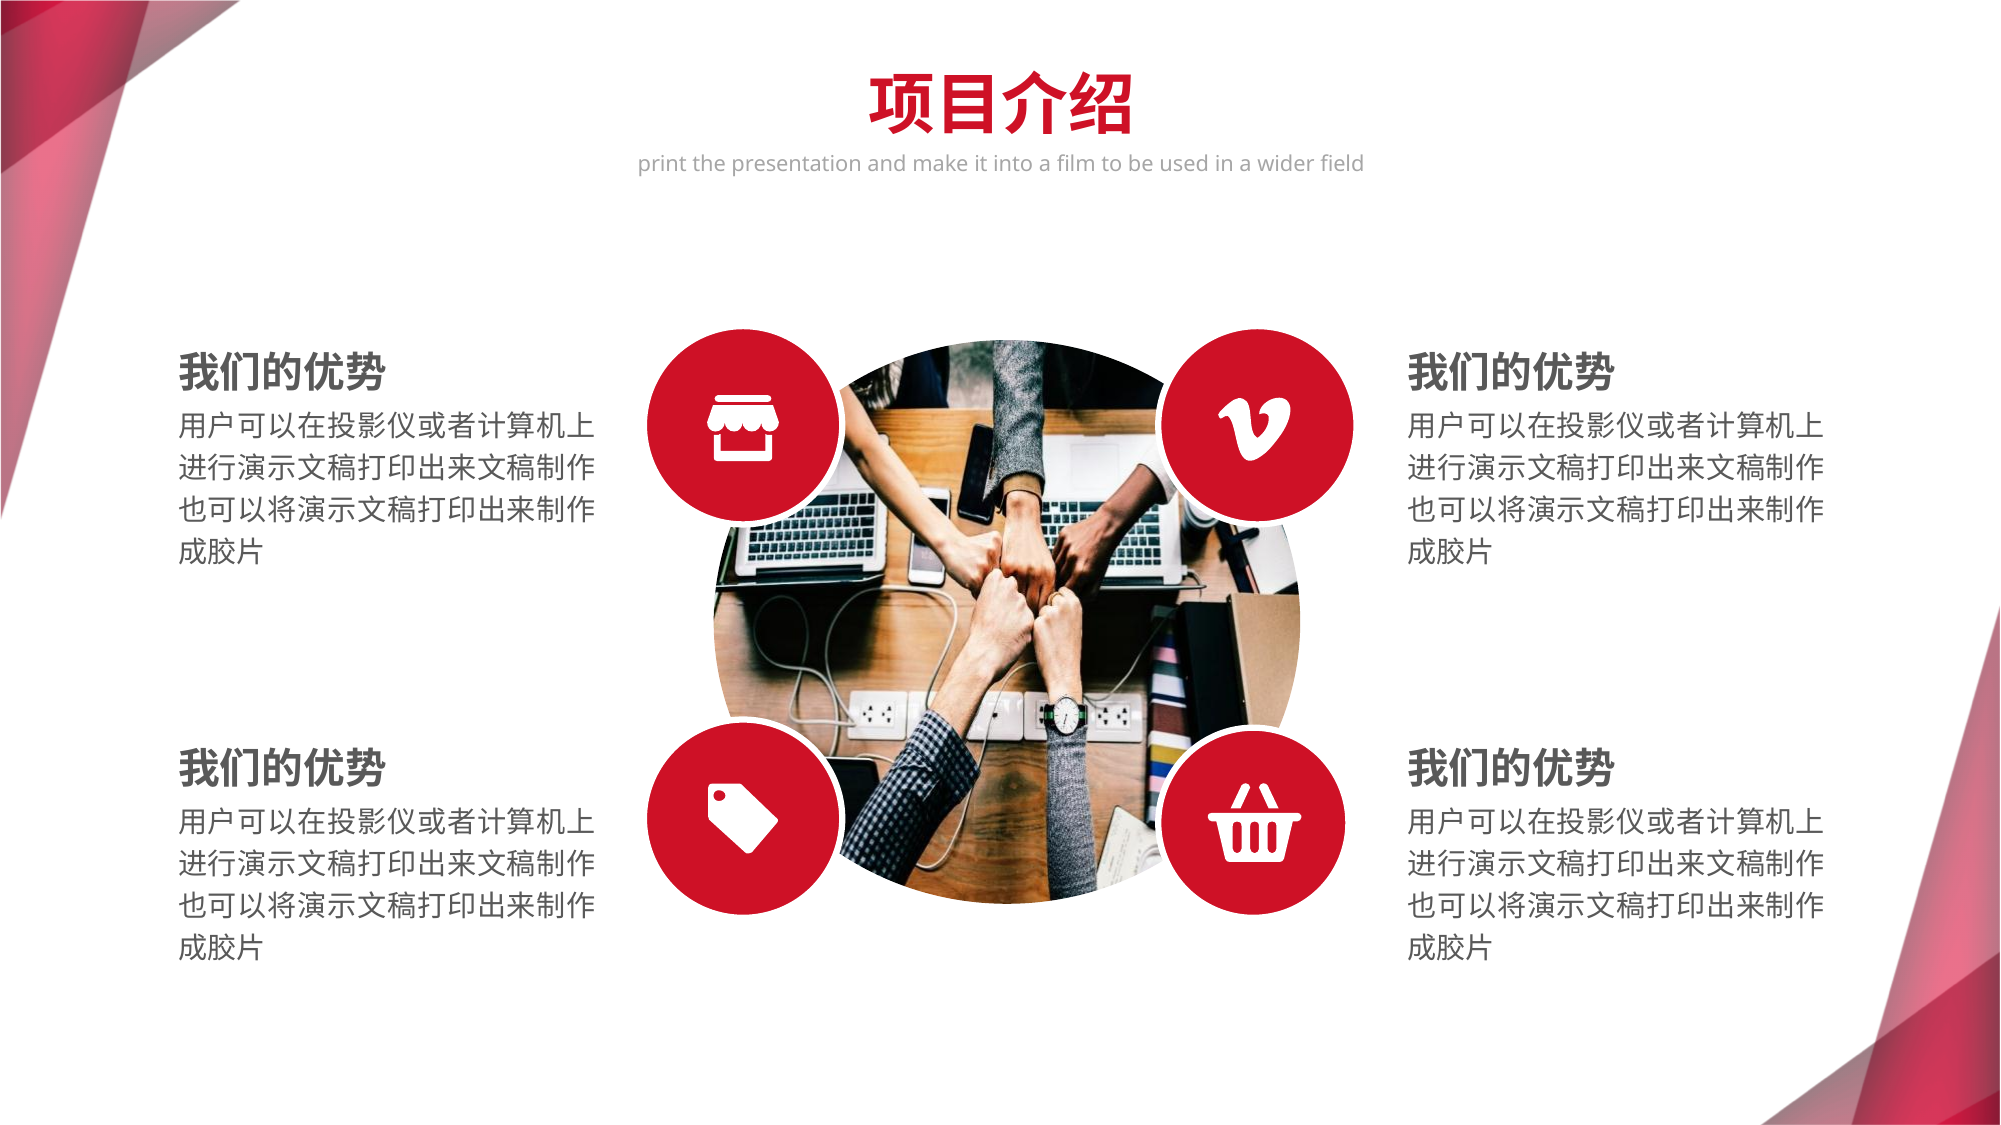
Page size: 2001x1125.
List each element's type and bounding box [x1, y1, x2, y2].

text_box [163, 724, 611, 972]
text_box [1392, 724, 1841, 972]
picture [1, 1, 303, 519]
text_box [544, 54, 1459, 184]
picture [1698, 606, 2000, 1124]
text_box [643, 326, 1357, 918]
text_box [163, 328, 611, 577]
text_box [1392, 328, 1841, 577]
